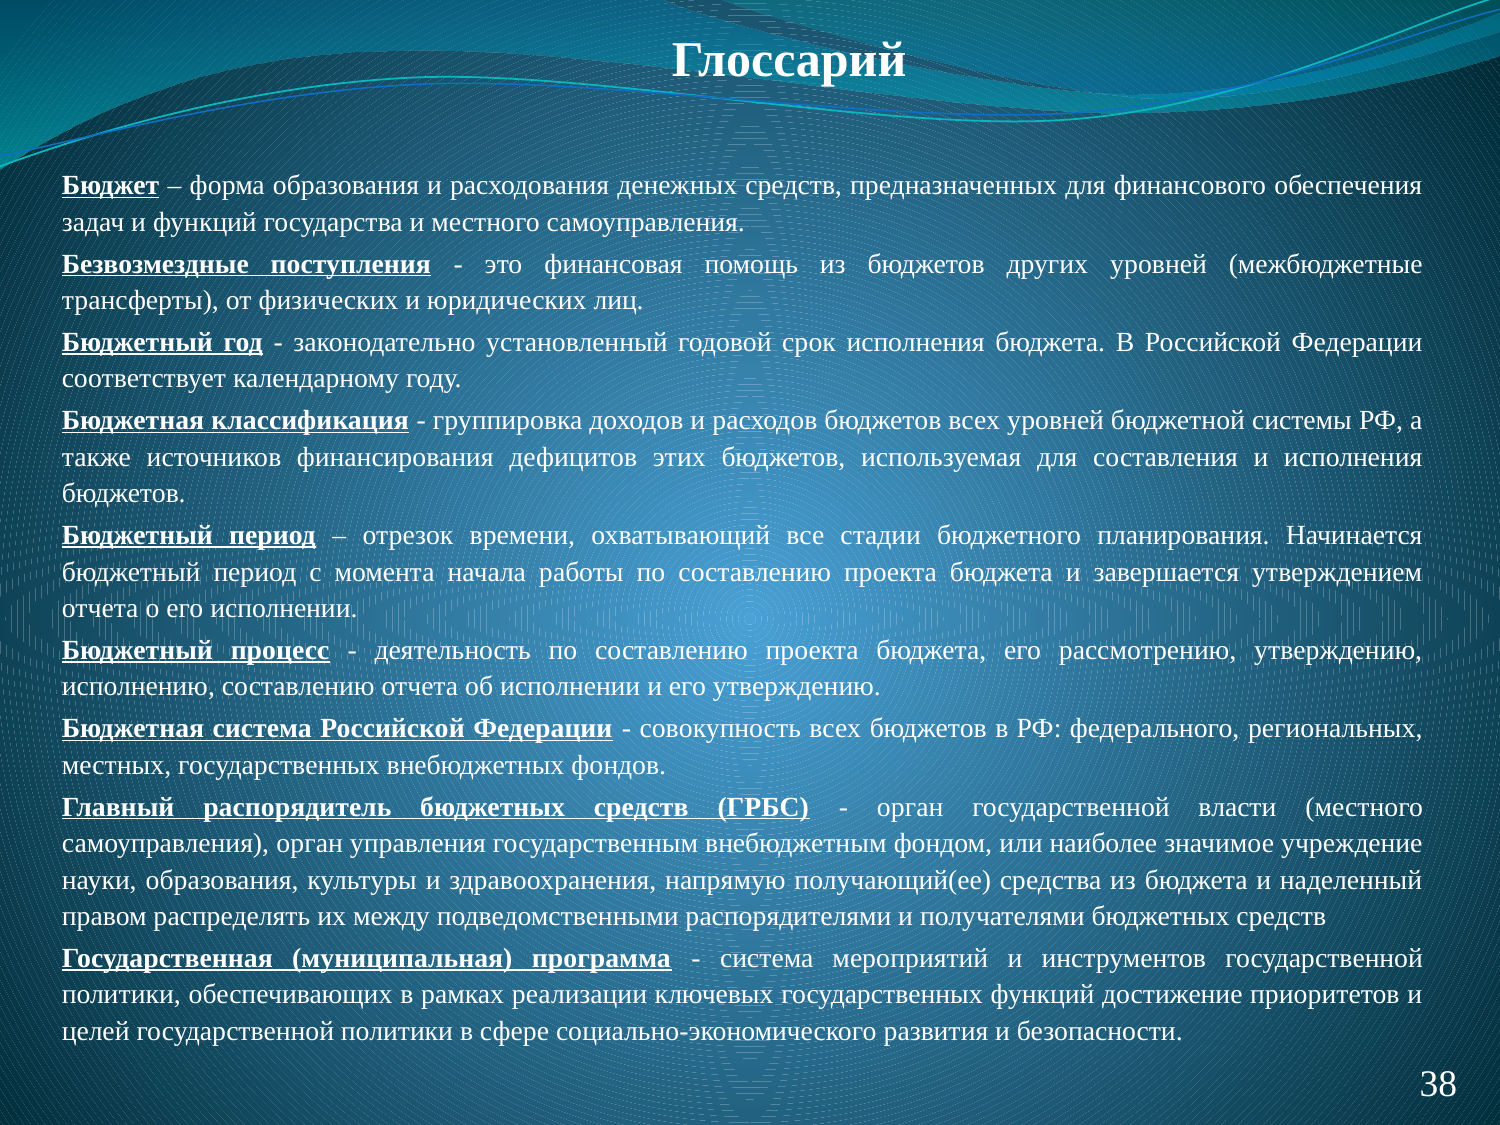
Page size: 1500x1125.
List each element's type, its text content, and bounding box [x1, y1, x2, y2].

text_box Глоссарий [657, 19, 922, 94]
text_box Бюджет – форма образования и расходования денежных средств, предназначенных для финансового обеспечения задач и функций государства и местного самоуправления. Безвозмездные поступления - это финансовая помощь из бюджетов других уровней (межбюджетные трансферты), от физических и юридических лиц. Бюджетный год - законодательно установленный годовой срок исполнения бюджета. В Российской Федерации соответствует календарному году. Бюджетная классификация - группировка доходов и расходов бюджетов всех уровней бюджетной системы РФ, а также источников финансирования дефицитов этих бюджетов, используемая для составления и исполнения бюджетов. Бюджетный период – отрезок времени, охватывающий все стадии бюджетного планирования. Начинается бюджетный период с момента начала работы по составлению проекта бюджета и завершается утверждением отчета о его исполнении. Бюджетный процесс - деятельность по составлению проекта бюджета, его рассмотрению, утверждению, исполнению, составлению отчета об исполнении и его утверждению. Бюджетная система Российской Федерации - совокупность всех бюджетов в РФ: федерального, региональных, местных, государственных внебюджетных фондов. Главный распорядитель бюджетных средств (ГРБС) - орган государственной власти (местного самоуправления), орган управления государственным внебюджетным фондом, или наиболее значимое учреждение науки, образования, культуры и здравоохранения, напрямую получающий(ее) средства из бюджета и наделенный правом распределять их между подведомственными распорядителями и получателями бюджетных средств Государственная (муниципальная) программа - система мероприятий и инструментов государственной политики, обеспечивающих в рамках реализации ключевых государственных функций достижение приоритетов и целей государственной политики в сфере социально-экономического развития и безопасности. [47, 156, 1439, 1083]
text_box 38 [1404, 1051, 1473, 1112]
